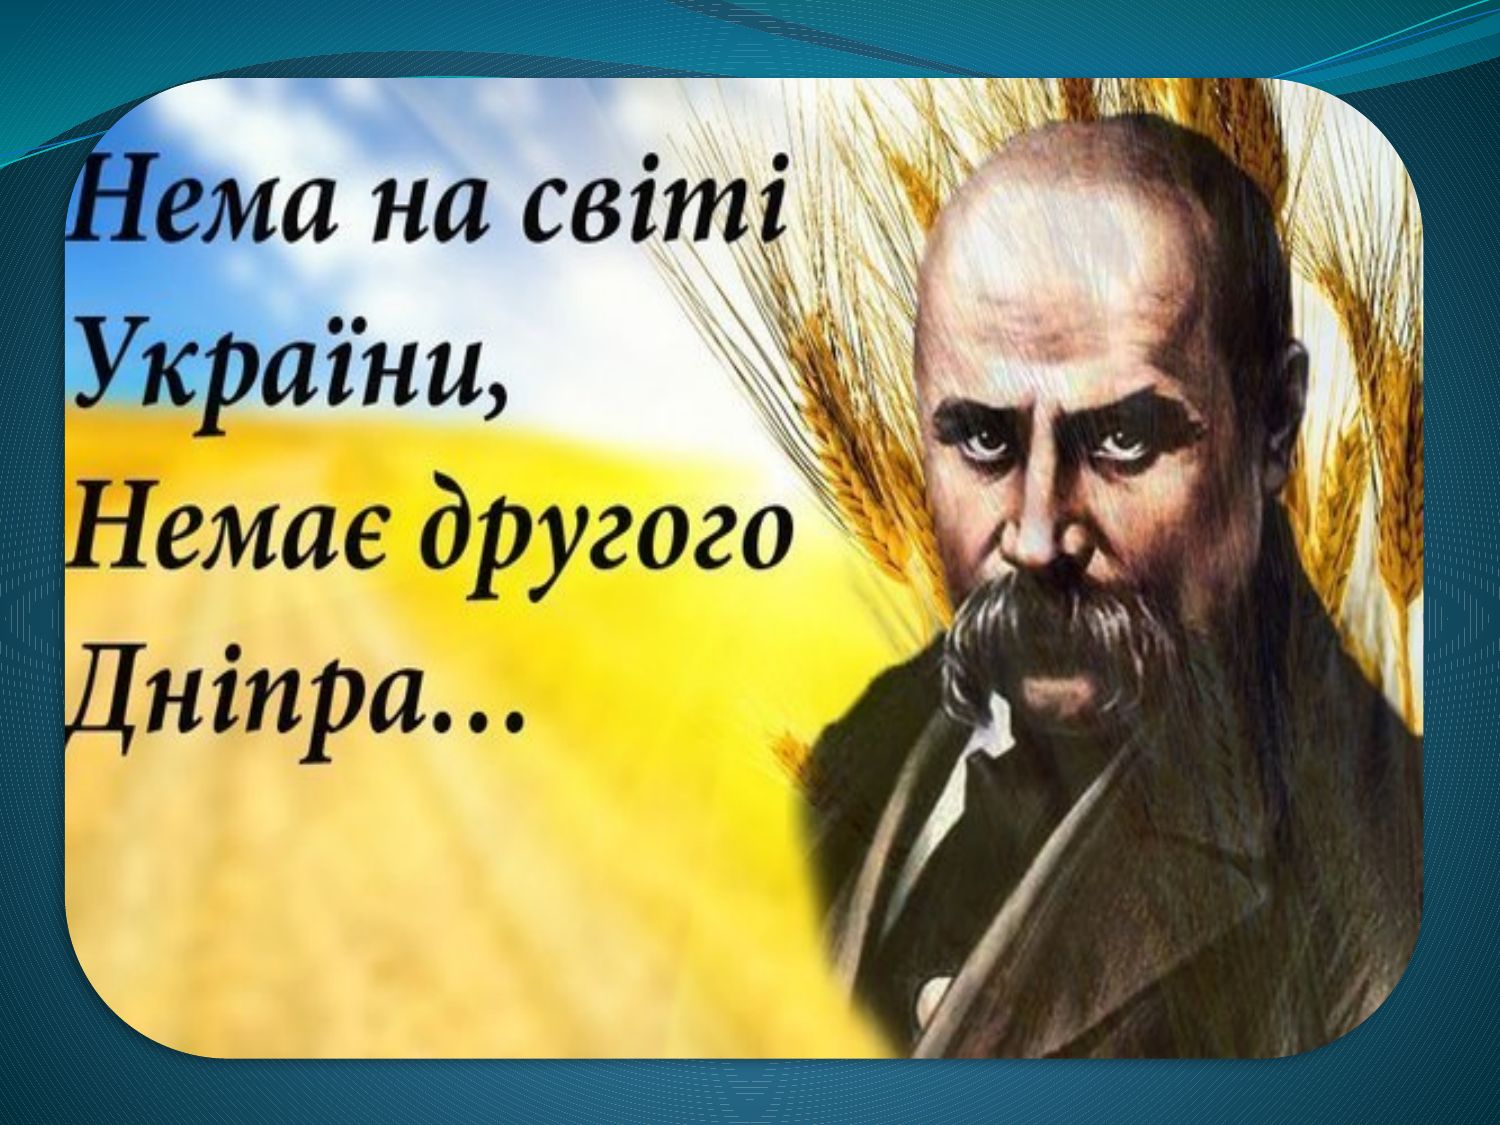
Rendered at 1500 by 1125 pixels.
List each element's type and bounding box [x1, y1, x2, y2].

picture [64, 76, 1424, 1059]
